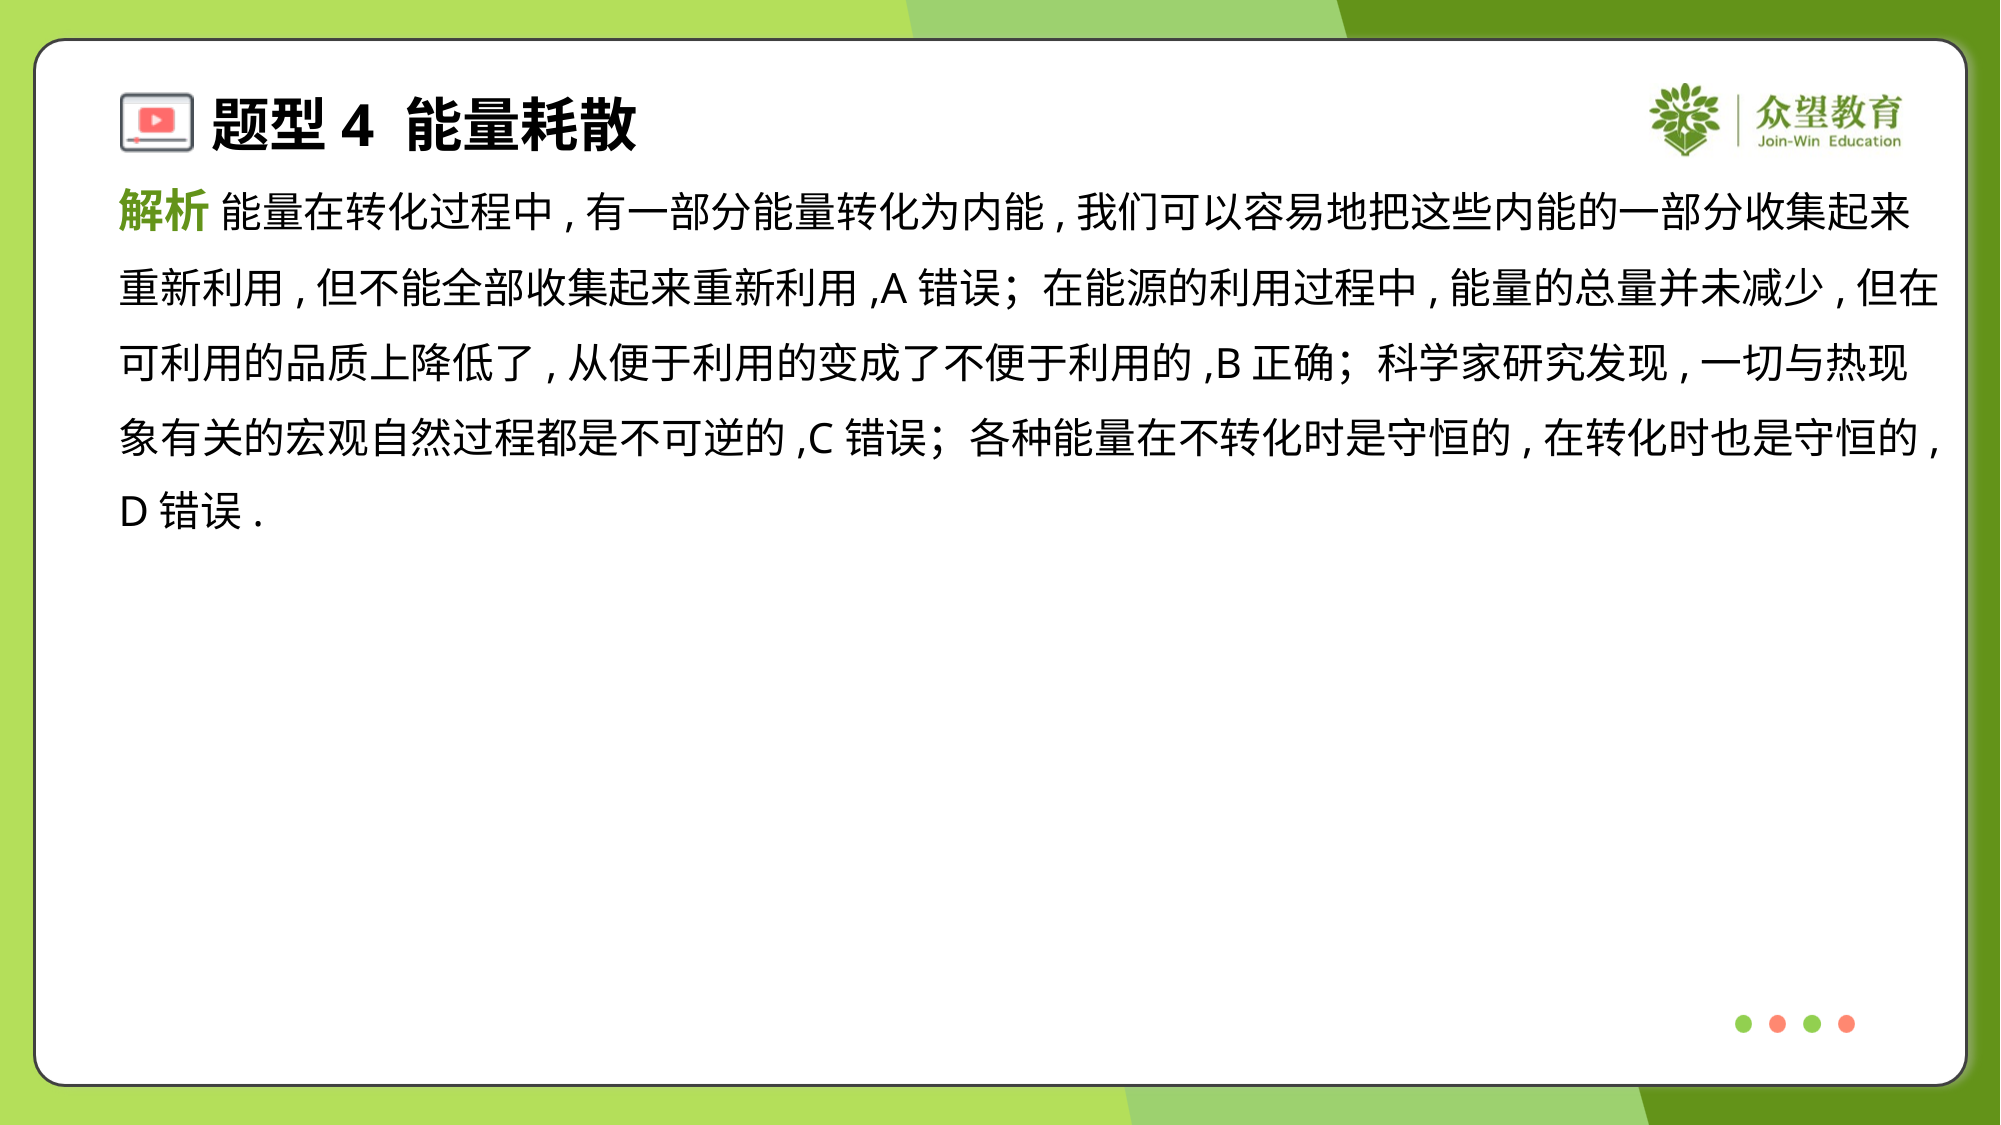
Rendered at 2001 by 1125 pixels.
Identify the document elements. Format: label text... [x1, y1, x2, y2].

picture [0, 0, 2000, 1125]
text_box 解析 能量在转化过程中,有一部分能量转化为内能,我们可以容易地把这些内能的一部分收集起来 重新利用,但不能全部收集起来重新利用,A错误；在能源的利用过程中,能量的总量并未减少,但在 可利用的品质上降低了,从便于利用的变成了不便于利用的,B正确；科学家研究发现,一切与热现 象有关的宏观自然过程都是不可逆的,C错误；各种能量在不转化时是守恒的,在转化时也是守恒的, D错误. [118, 159, 1883, 527]
